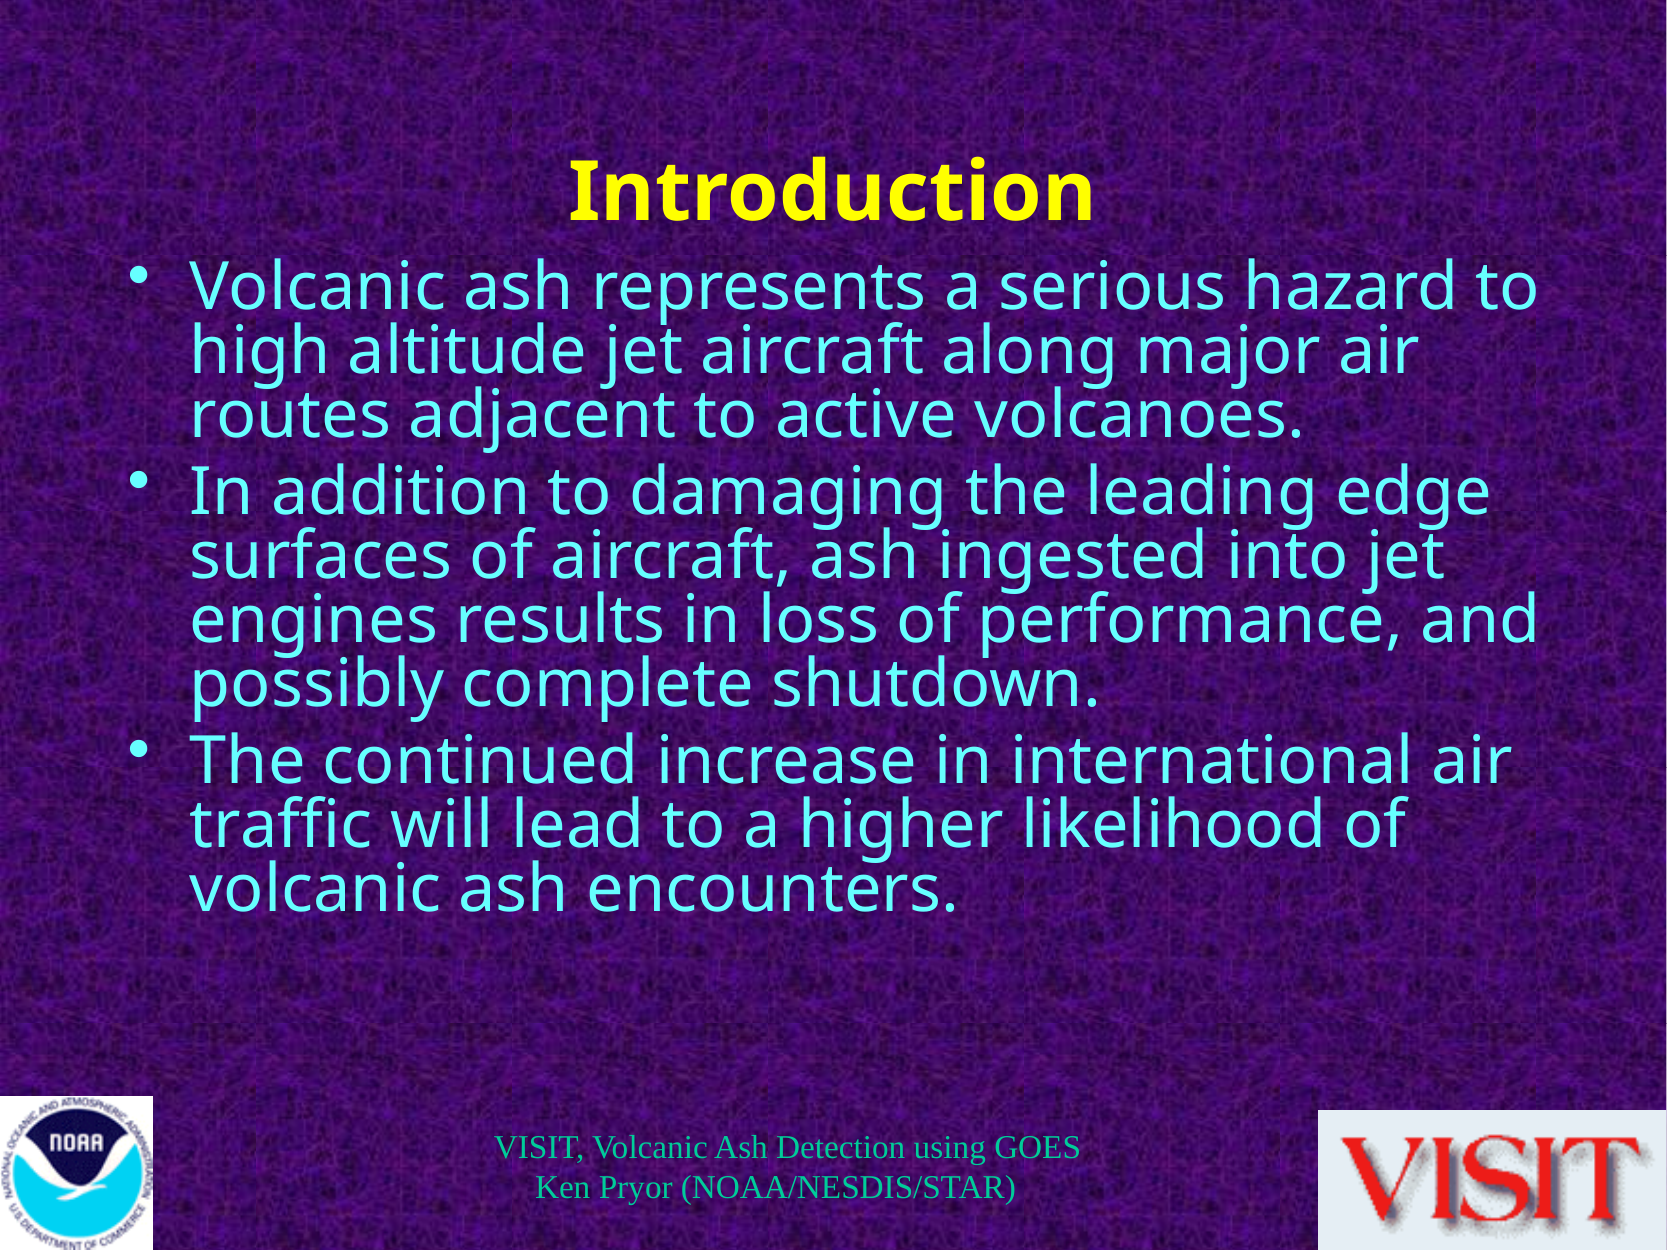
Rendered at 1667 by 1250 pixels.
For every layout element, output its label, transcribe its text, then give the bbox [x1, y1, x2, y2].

title Introduction [124, 110, 1542, 249]
picture [0, 0, 1667, 1250]
list Volcanic ash represents a serious hazard to high altitude jet aircraft along major air routes adjacent to active volcanoes. In addition to damaging the leading edge surfaces of aircraft, ash ingested into jet engines results in loss of performance, and possibly complete shutdown. The continued increase in international air traffic will lead to a higher likelihood of volcanic ash encounters. [110, 249, 1611, 1028]
